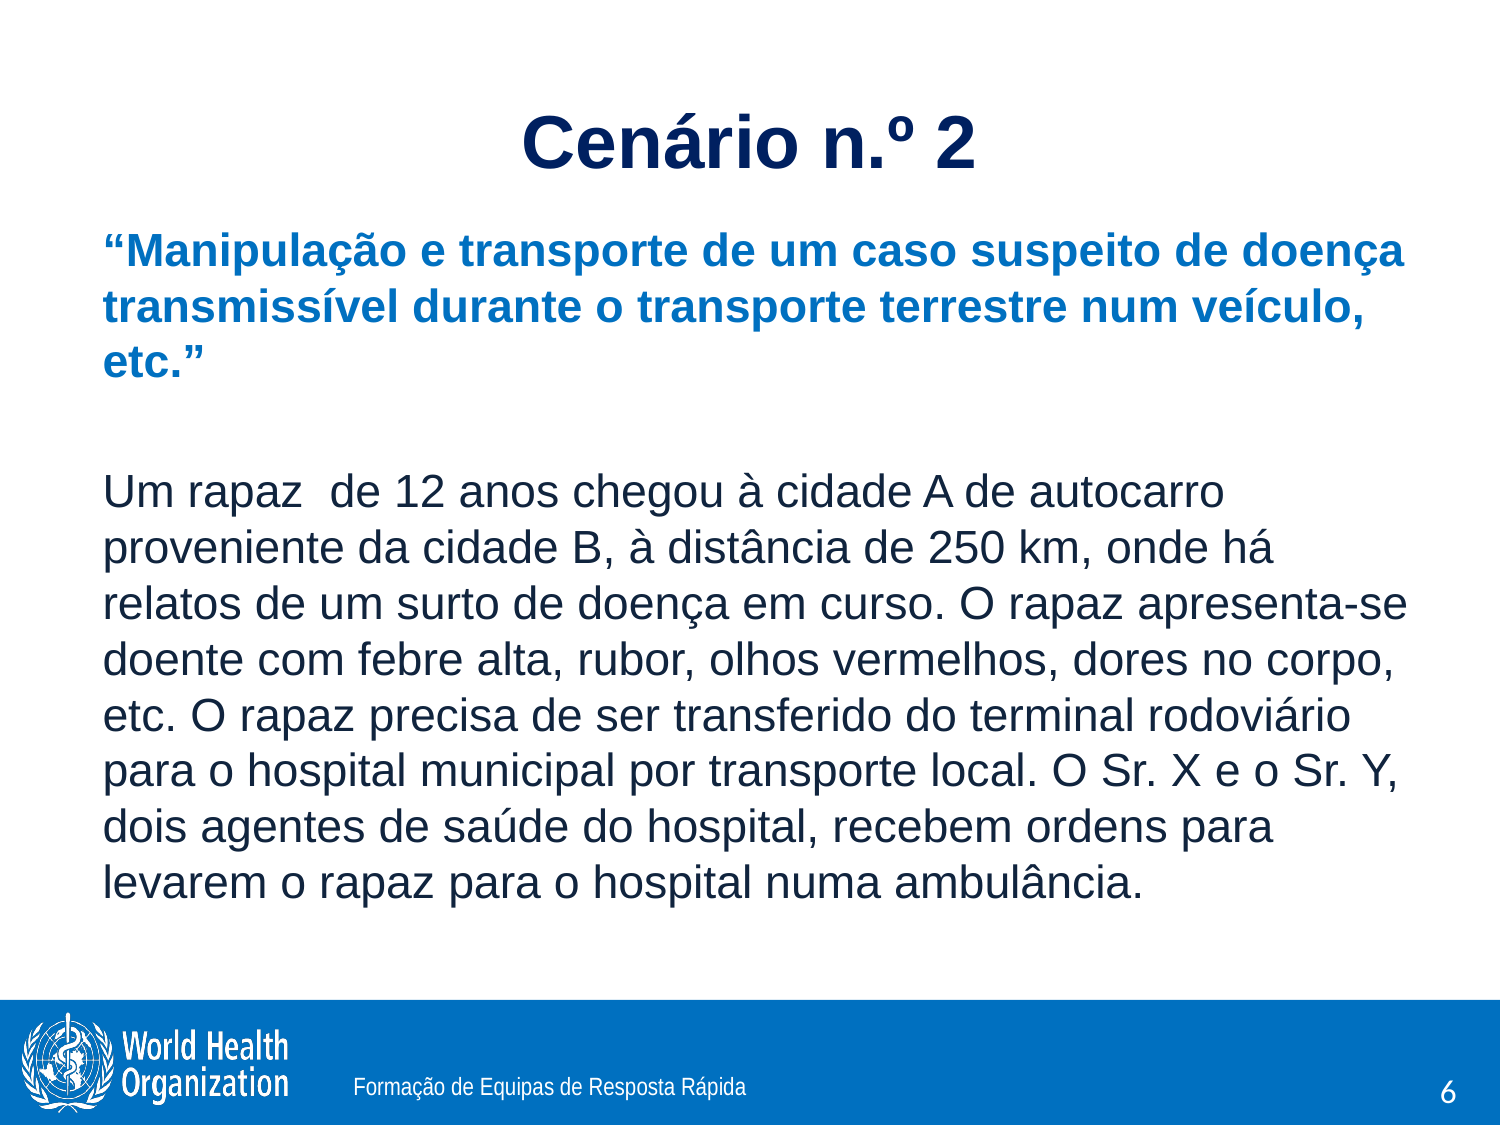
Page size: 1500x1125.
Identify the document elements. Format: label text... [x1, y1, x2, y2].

picture [21, 1012, 288, 1113]
list “Manipulação e transporte de um caso suspeito de doença transmissível durante o transporte terrestre num veículo, etc.” Um rapaz de 12 anos chegou à cidade A de autocarro proveniente da cidade B, à distância de 250 km, onde há relatos de um surto de doença em curso. O rapaz apresenta-se doente com febre alta, rubor, olhos vermelhos, dores no corpo, etc. O rapaz precisa de ser transferido do terminal rodoviário para o hospital municipal por transporte local. O Sr. X e o Sr. Y, dois agentes de saúde do hospital, recebem ordens para levarem o rapaz para o hospital numa ambulância. [87, 212, 1438, 955]
title Cenário n.º 2 [75, 45, 1425, 233]
